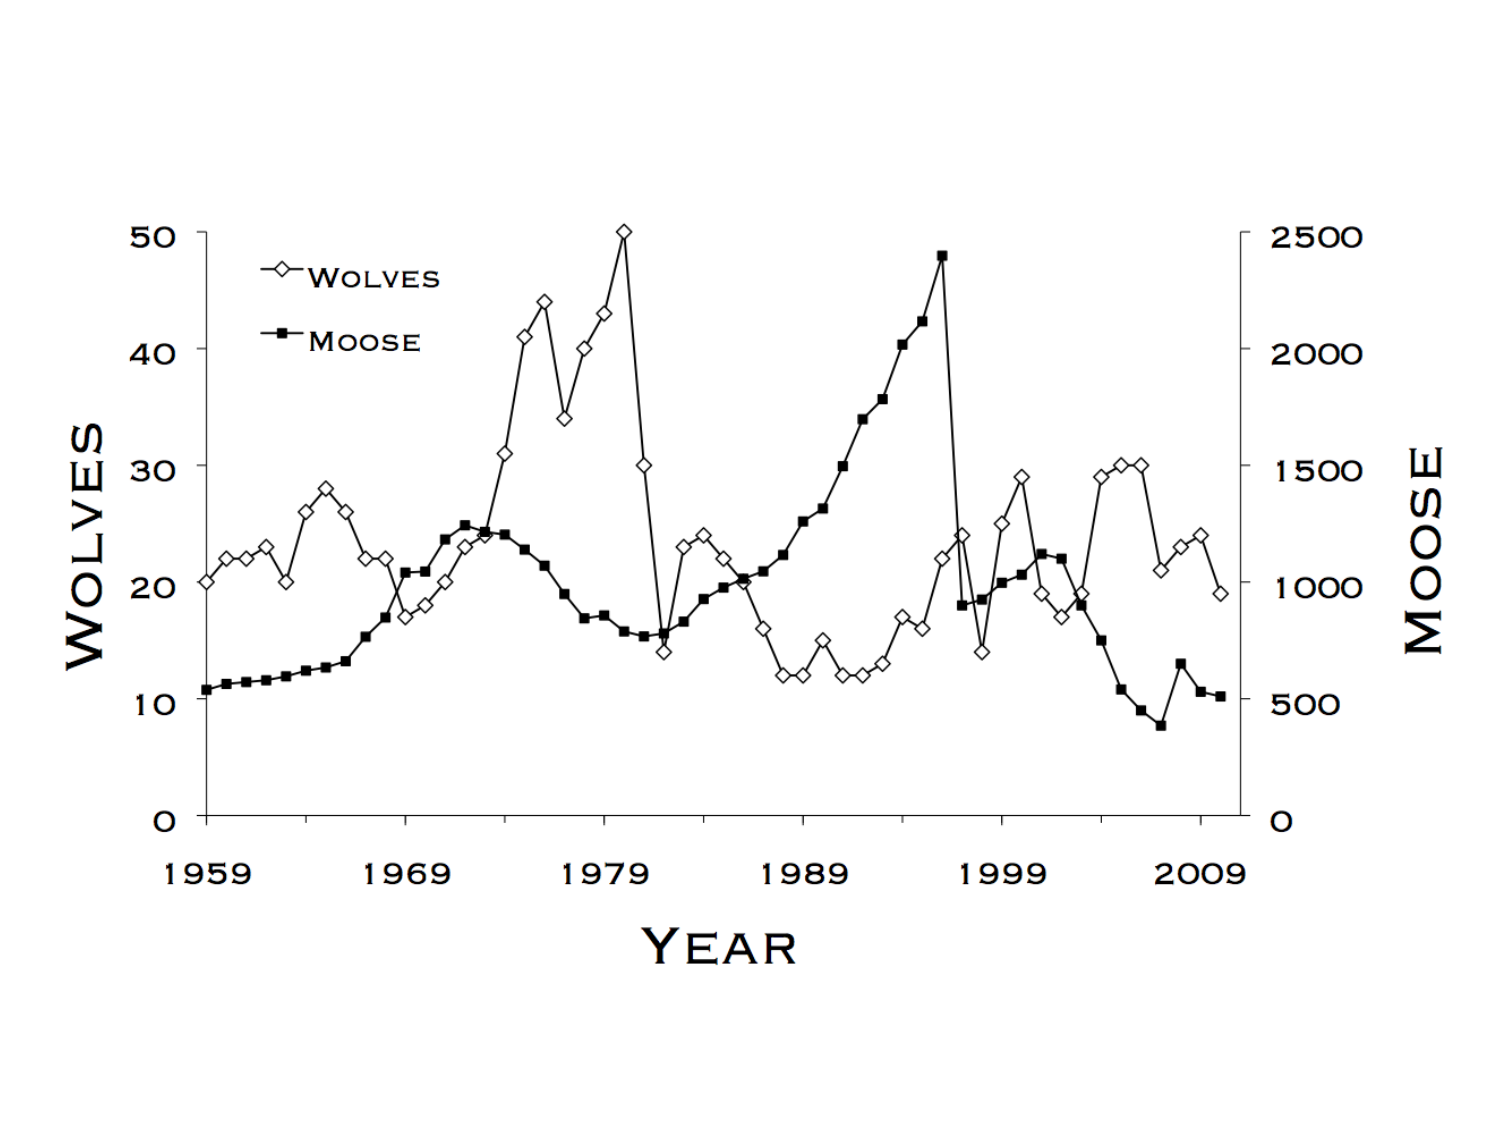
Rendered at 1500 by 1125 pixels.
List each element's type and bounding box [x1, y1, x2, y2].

picture [62, 199, 1452, 975]
